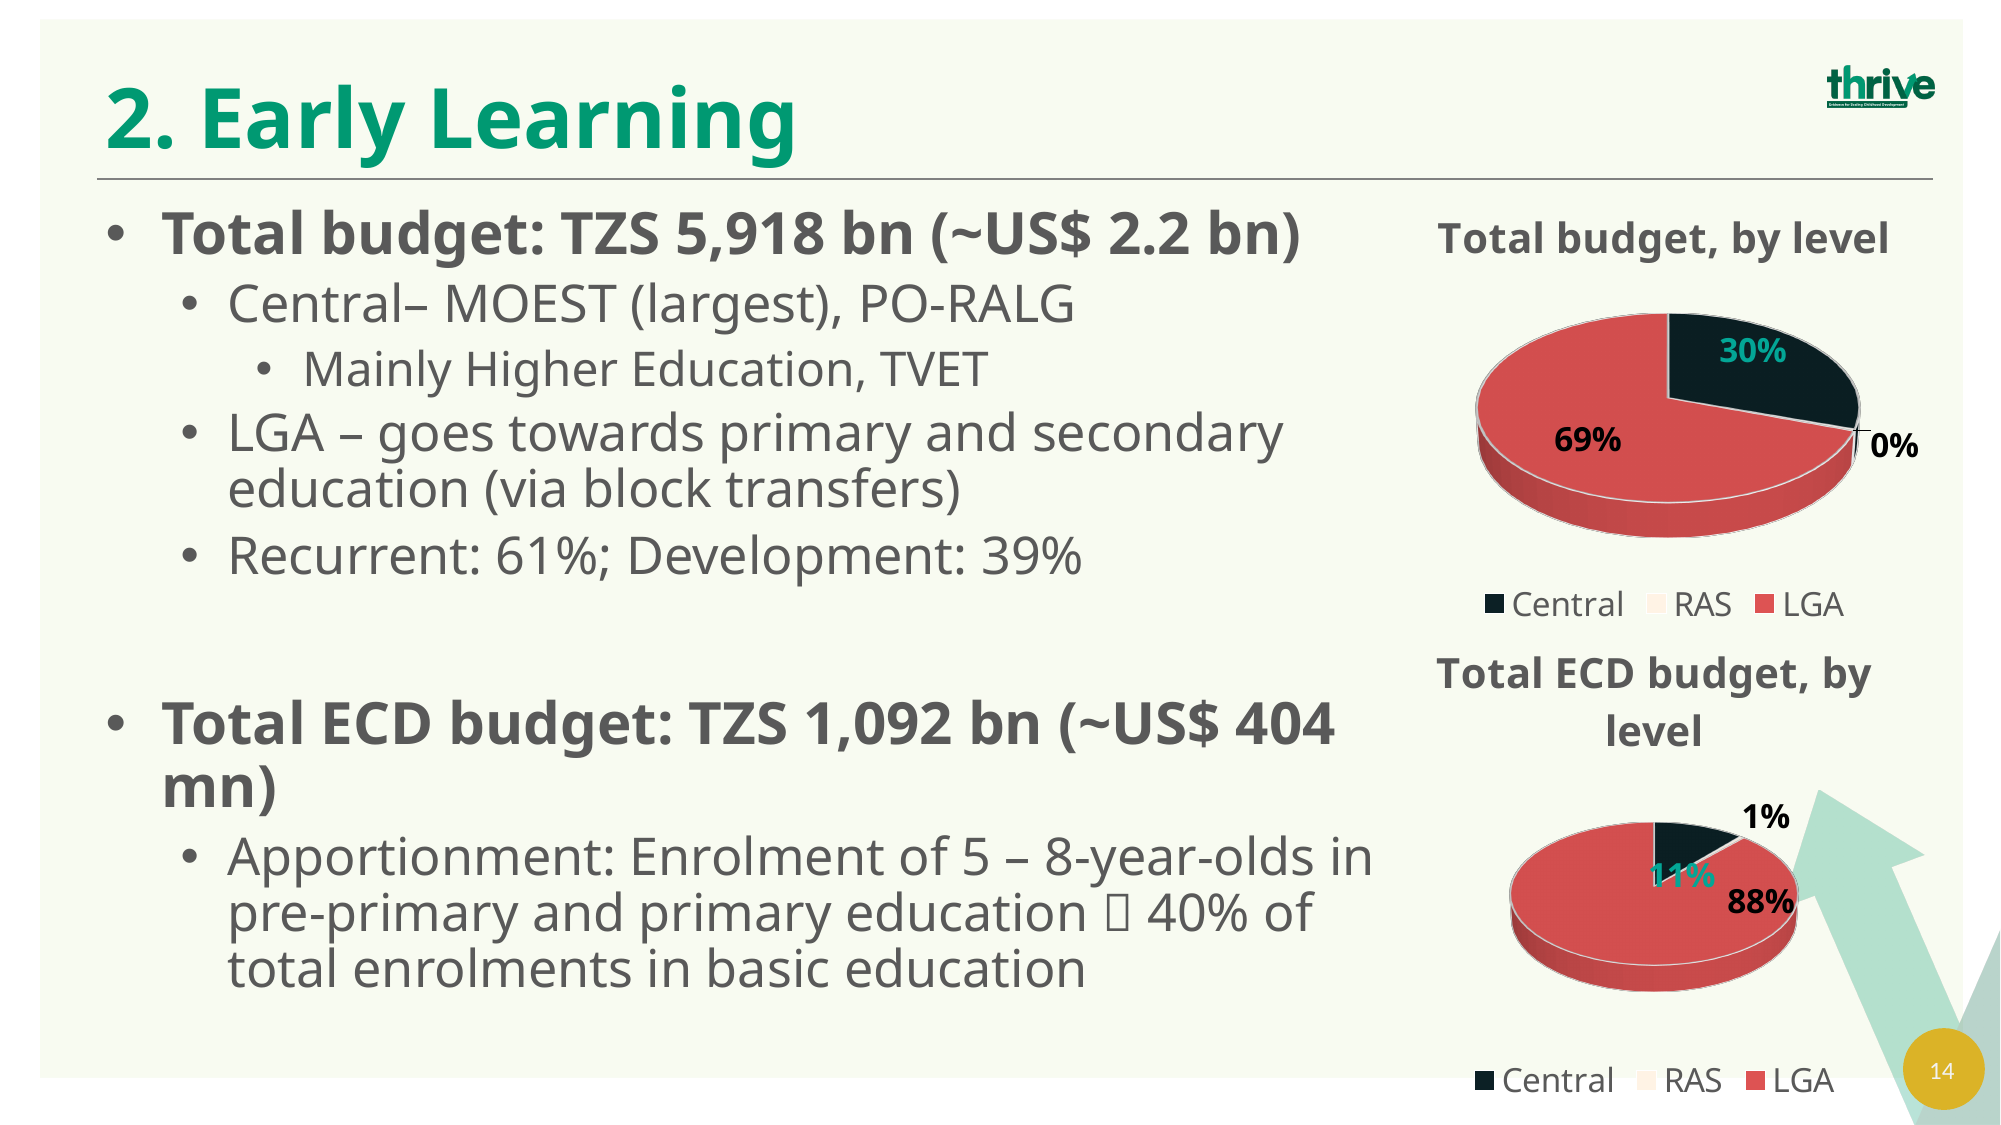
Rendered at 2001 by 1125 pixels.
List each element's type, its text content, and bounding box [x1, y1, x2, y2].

chart [1351, 178, 1957, 1109]
list Total budget: TZS 5,918 bn (~US$ 2.2 bn) Central– MOEST (largest), PO-RALG Mainly Higher Education, TVET LGA – goes towards primary and secondary education (via block transfers) Recurrent: 61%; Development: 39% Total ECD budget: TZS 1,092 bn (~US$ 404 mn) Apportionment: Enrolment of 5 – 8-year-olds in pre-primary and primary education  40% of total enrolments in basic education [90, 197, 1371, 1075]
picture [40, 19, 2001, 1125]
list 2. Early Learning [90, 68, 1634, 179]
